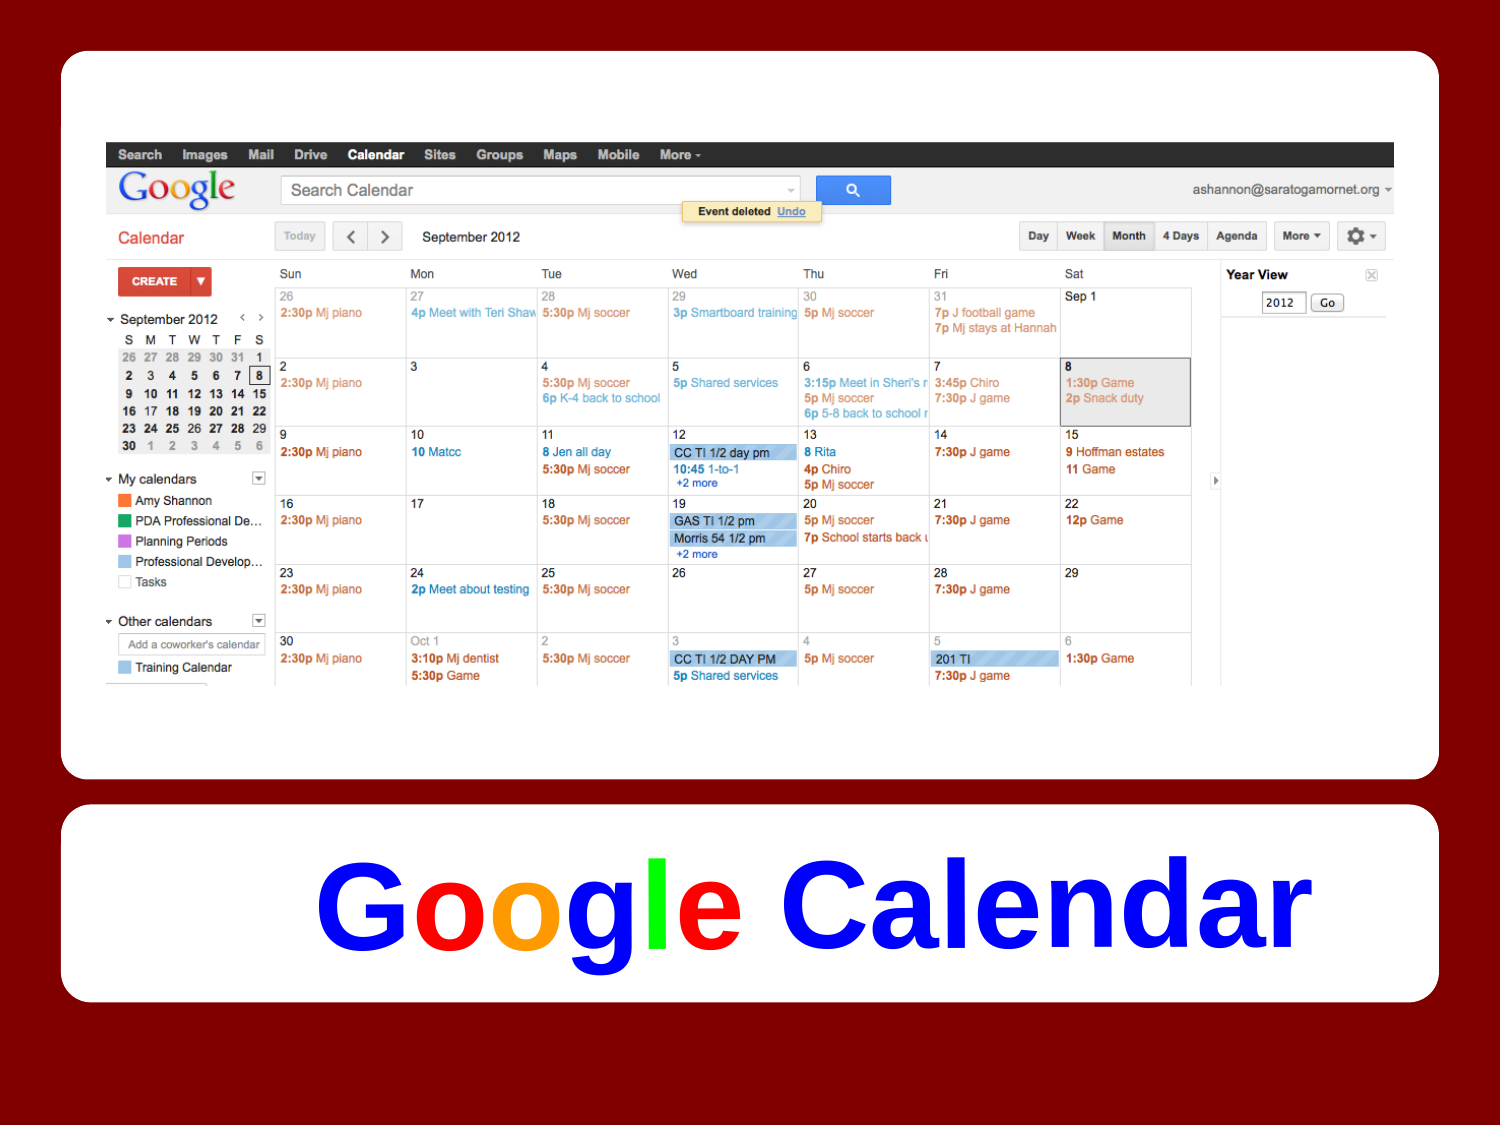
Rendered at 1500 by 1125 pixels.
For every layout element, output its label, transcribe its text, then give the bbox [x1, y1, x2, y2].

title Google Calendar [223, 767, 1500, 992]
text_box [106, 142, 1394, 686]
